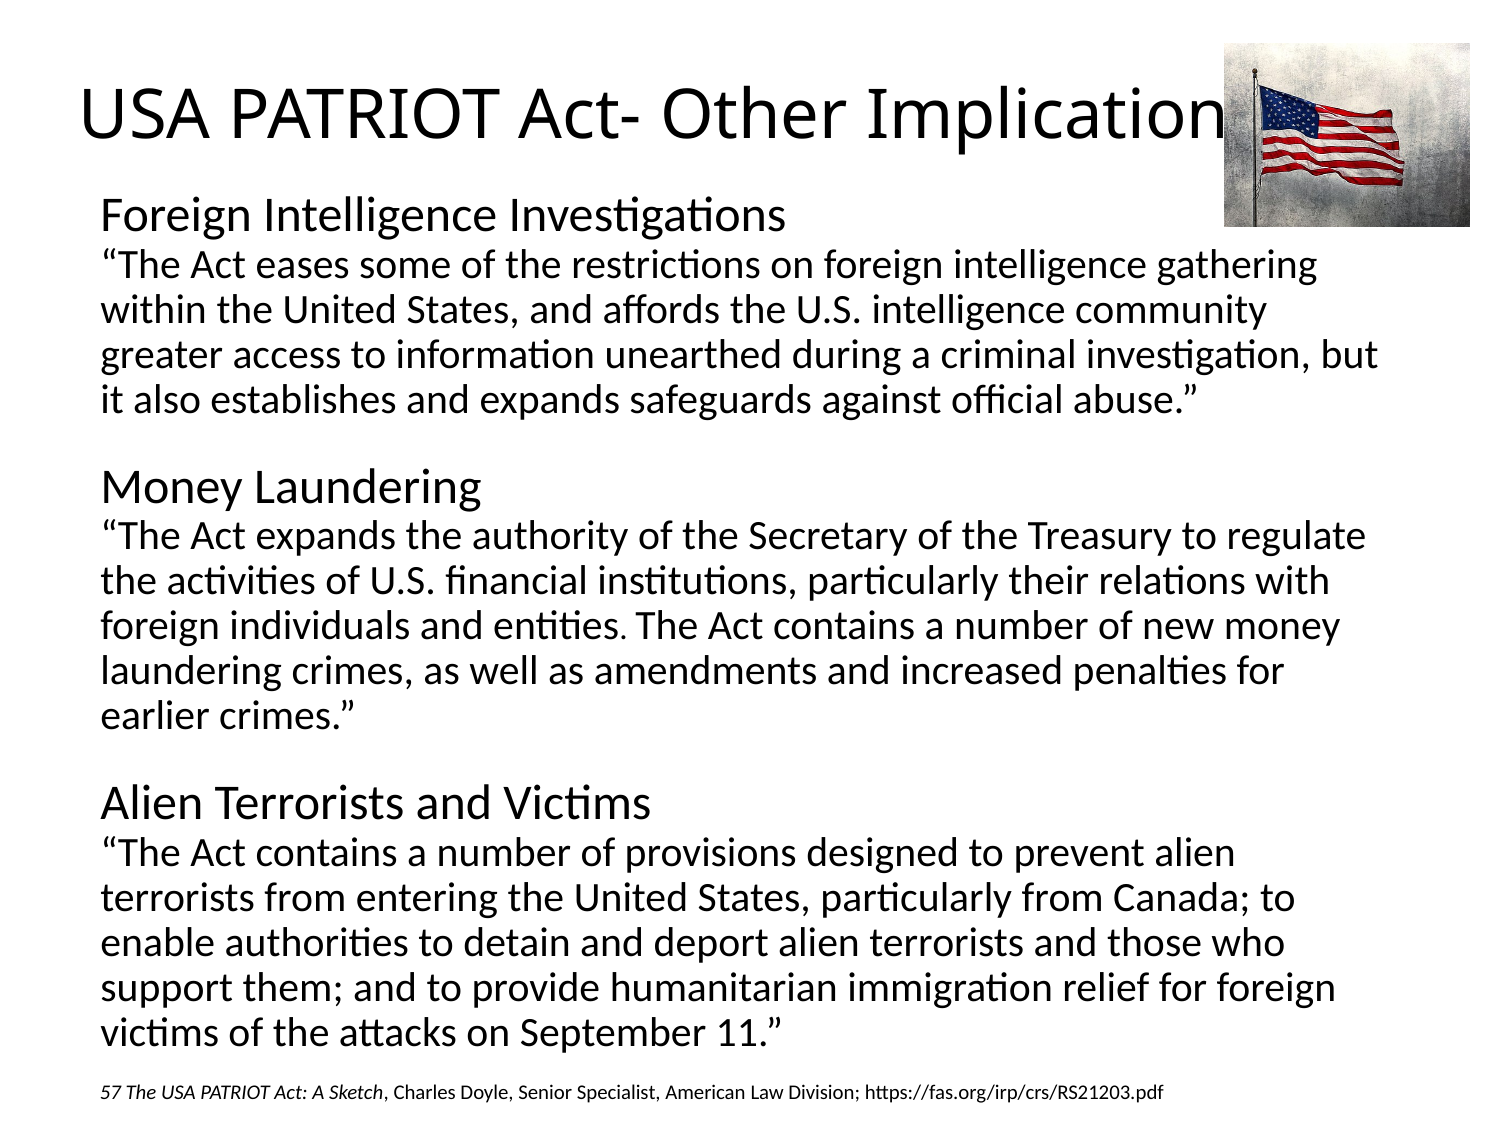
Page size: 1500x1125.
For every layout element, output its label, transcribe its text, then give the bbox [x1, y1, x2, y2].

picture [1224, 43, 1470, 227]
text_box 57 The USA PATRIOT Act: A Sketch, Charles Doyle, Senior Specialist, American Law Division; https://fas.org/irp/crs/RS21203.pdf [85, 1071, 1415, 1112]
title USA PATRIOT Act- Other Implications57 [63, 51, 1224, 182]
list Foreign Intelligence Investigations “The Act eases some of the restrictions on foreign intelligence gathering within the United States, and affords the U.S. intelligence community greater access to information unearthed during a criminal investigation, but it also establishes and expands safeguards against official abuse.” Money Laundering “The Act expands the authority of the Secretary of the Treasury to regulate the activities of U.S. financial institutions, particularly their relations with foreign individuals and entities. The Act contains a number of new money laundering crimes, as well as amendments and increased penalties for earlier crimes.” Alien Terrorists and Victims “The Act contains a number of provisions designed to prevent alien terrorists from entering the United States, particularly from Canada; to enable authorities to detain and deport alien terrorists and those who support them; and to provide humanitarian immigration relief for foreign victims of the attacks on September 11.” [85, 180, 1398, 991]
